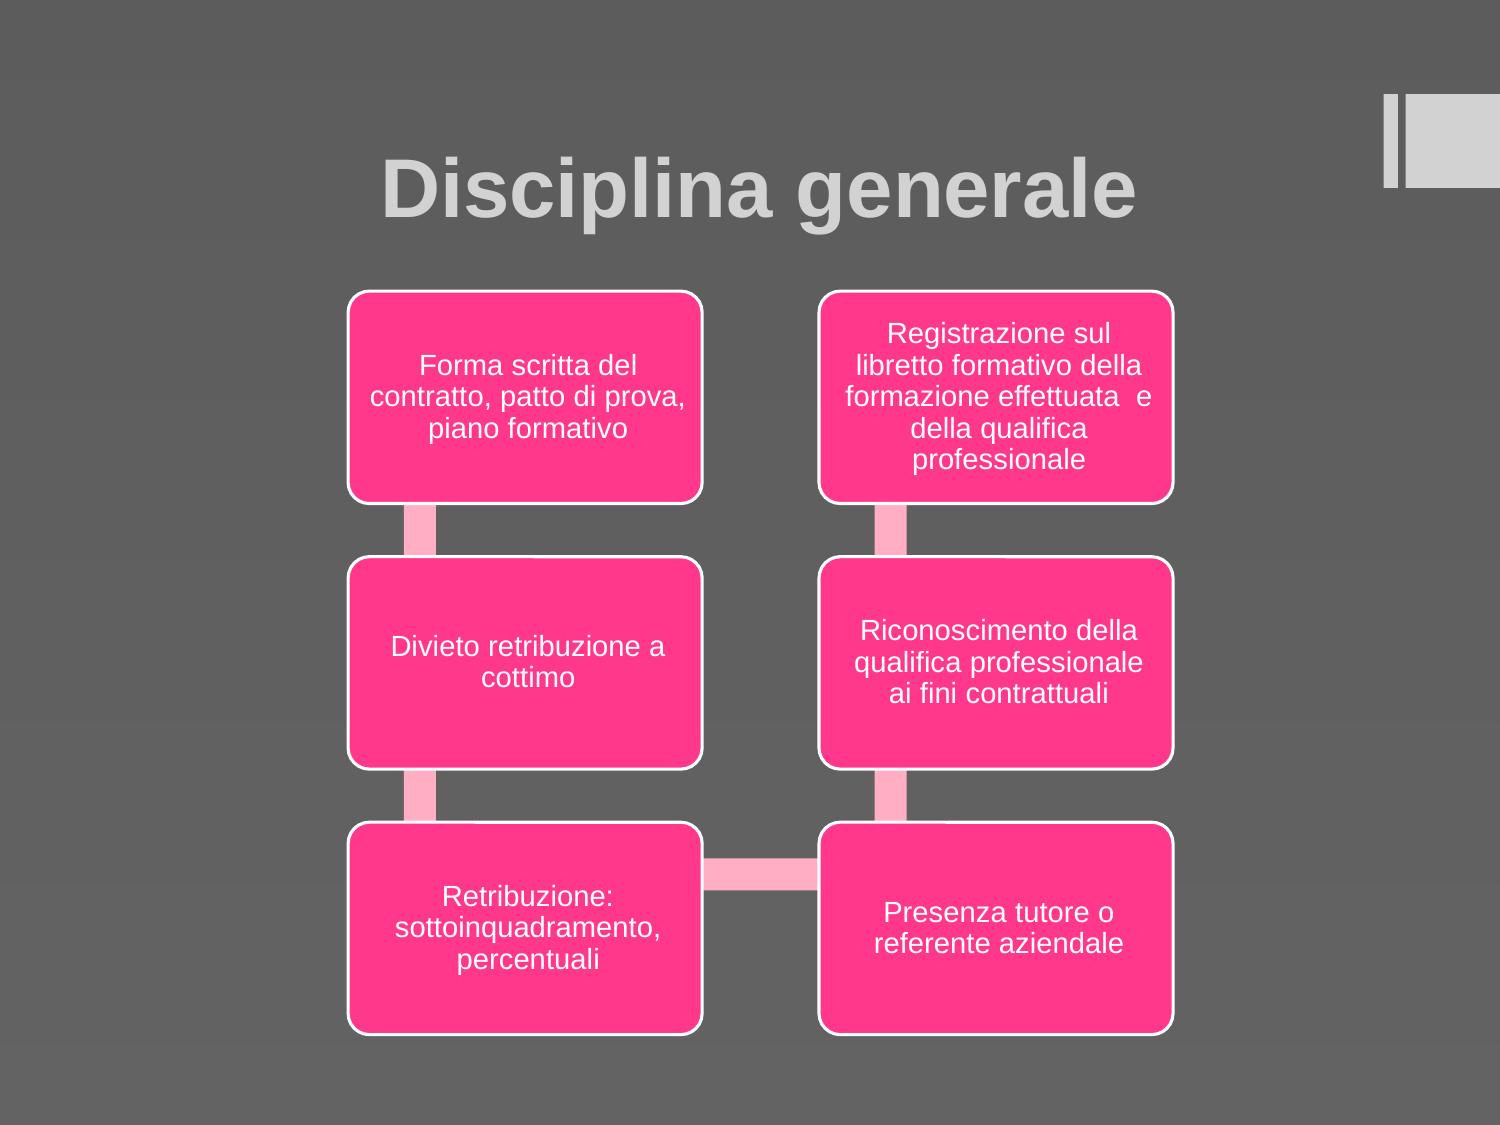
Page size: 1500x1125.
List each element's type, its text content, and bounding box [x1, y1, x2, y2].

title Disciplina generale [159, 42, 1360, 242]
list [158, 290, 1363, 1036]
